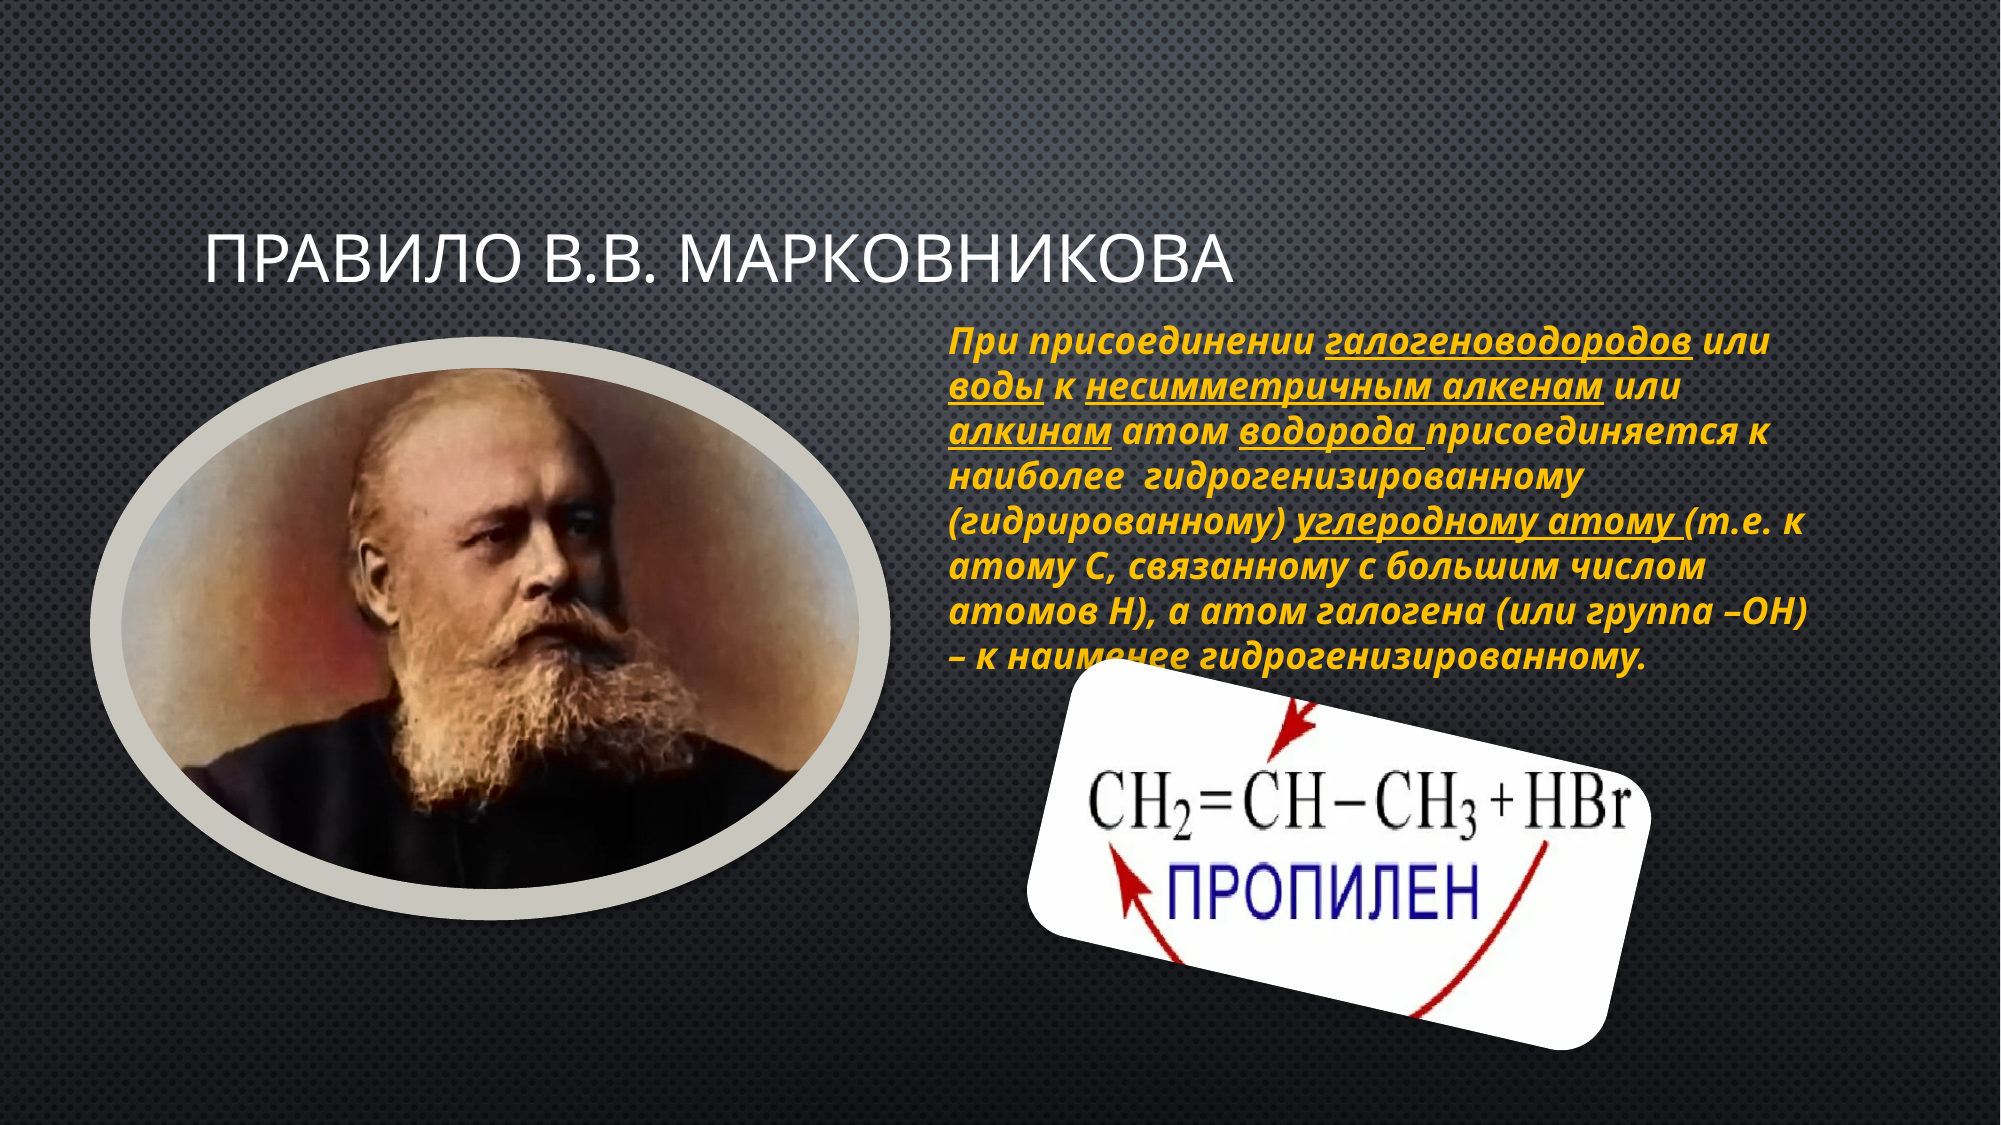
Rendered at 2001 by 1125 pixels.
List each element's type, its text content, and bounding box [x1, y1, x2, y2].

text_box При присоединении галогеноводородов или воды к несимметричным алкенам или алкинам атом водорода присоединяется к наиболее гидрогенизированному (гидрированному) углеродному атому (т.е. к атому С, связанному с большим числом атомов Н), а атом галогена (или группа –ОН) – к наименее гидрогенизированному. [933, 309, 1830, 685]
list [105, 351, 876, 905]
title Правило В.В. Марковникова [187, 99, 1813, 413]
picture [1027, 658, 1652, 1051]
